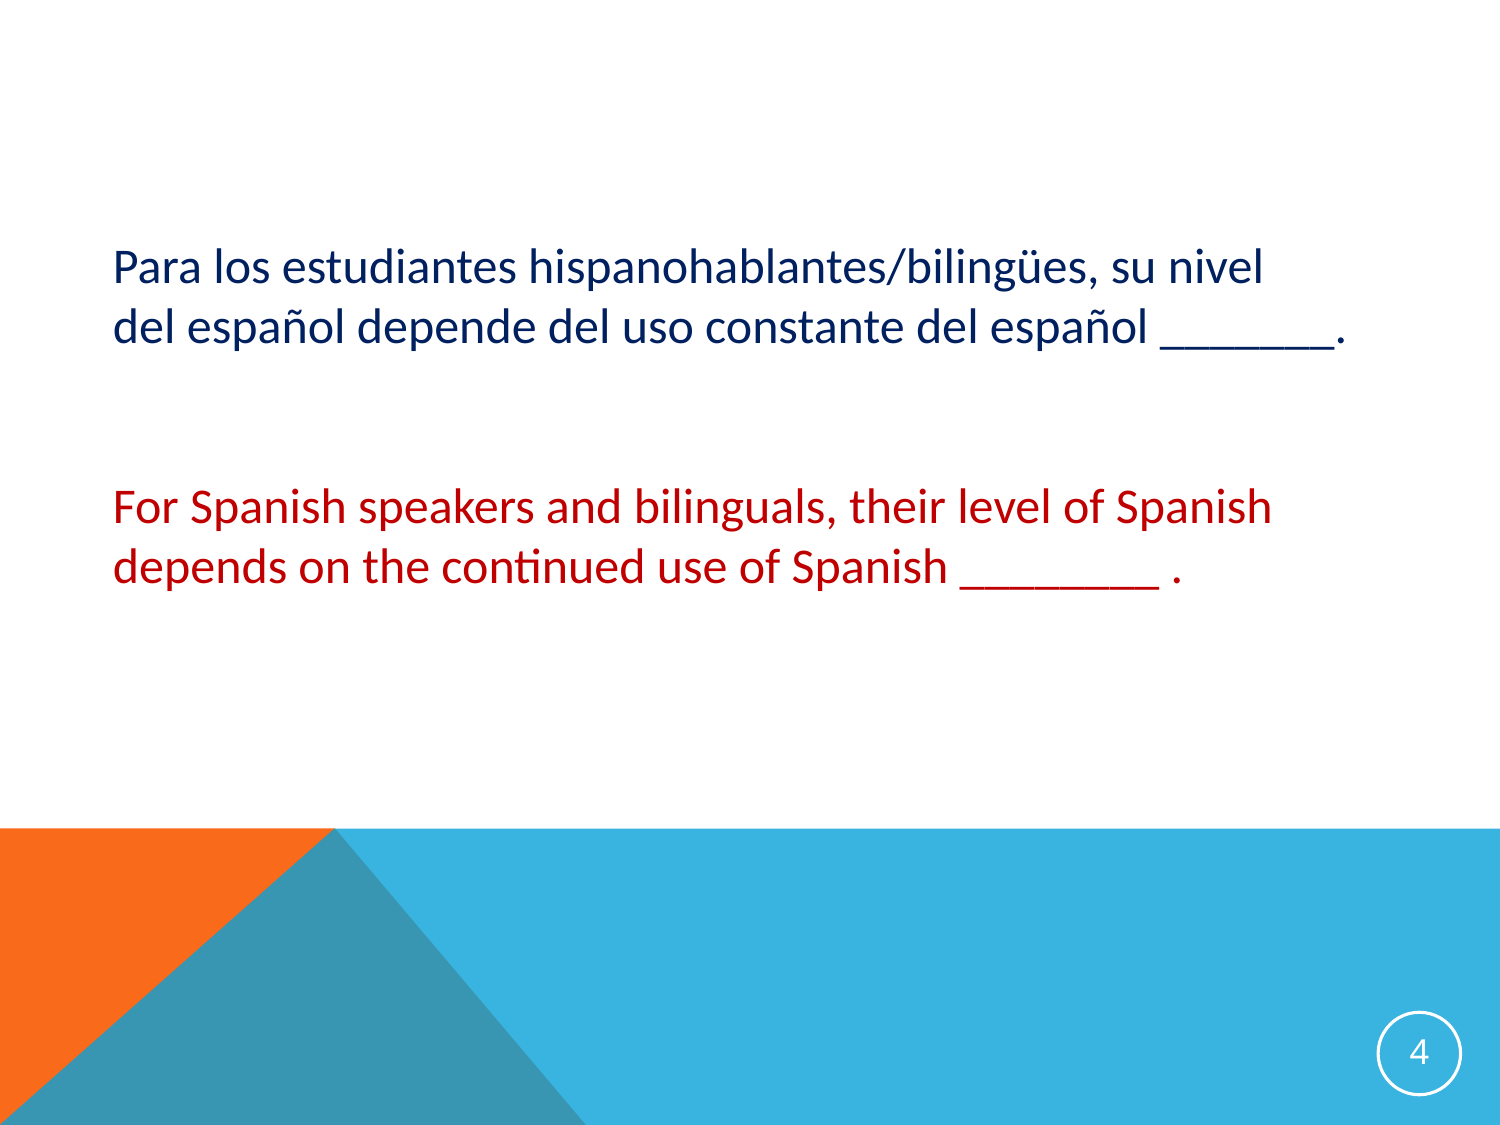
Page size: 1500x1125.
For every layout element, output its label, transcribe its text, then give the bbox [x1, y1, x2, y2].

text_box Para los estudiantes hispanohablantes/bilingües, su nivel del español depende del uso constante del español _______. For Spanish speakers and bilinguals, their level of Spanish depends on the continued use of Spanish ________ . [98, 225, 1434, 781]
slide_number 4 [1376, 1010, 1463, 1097]
